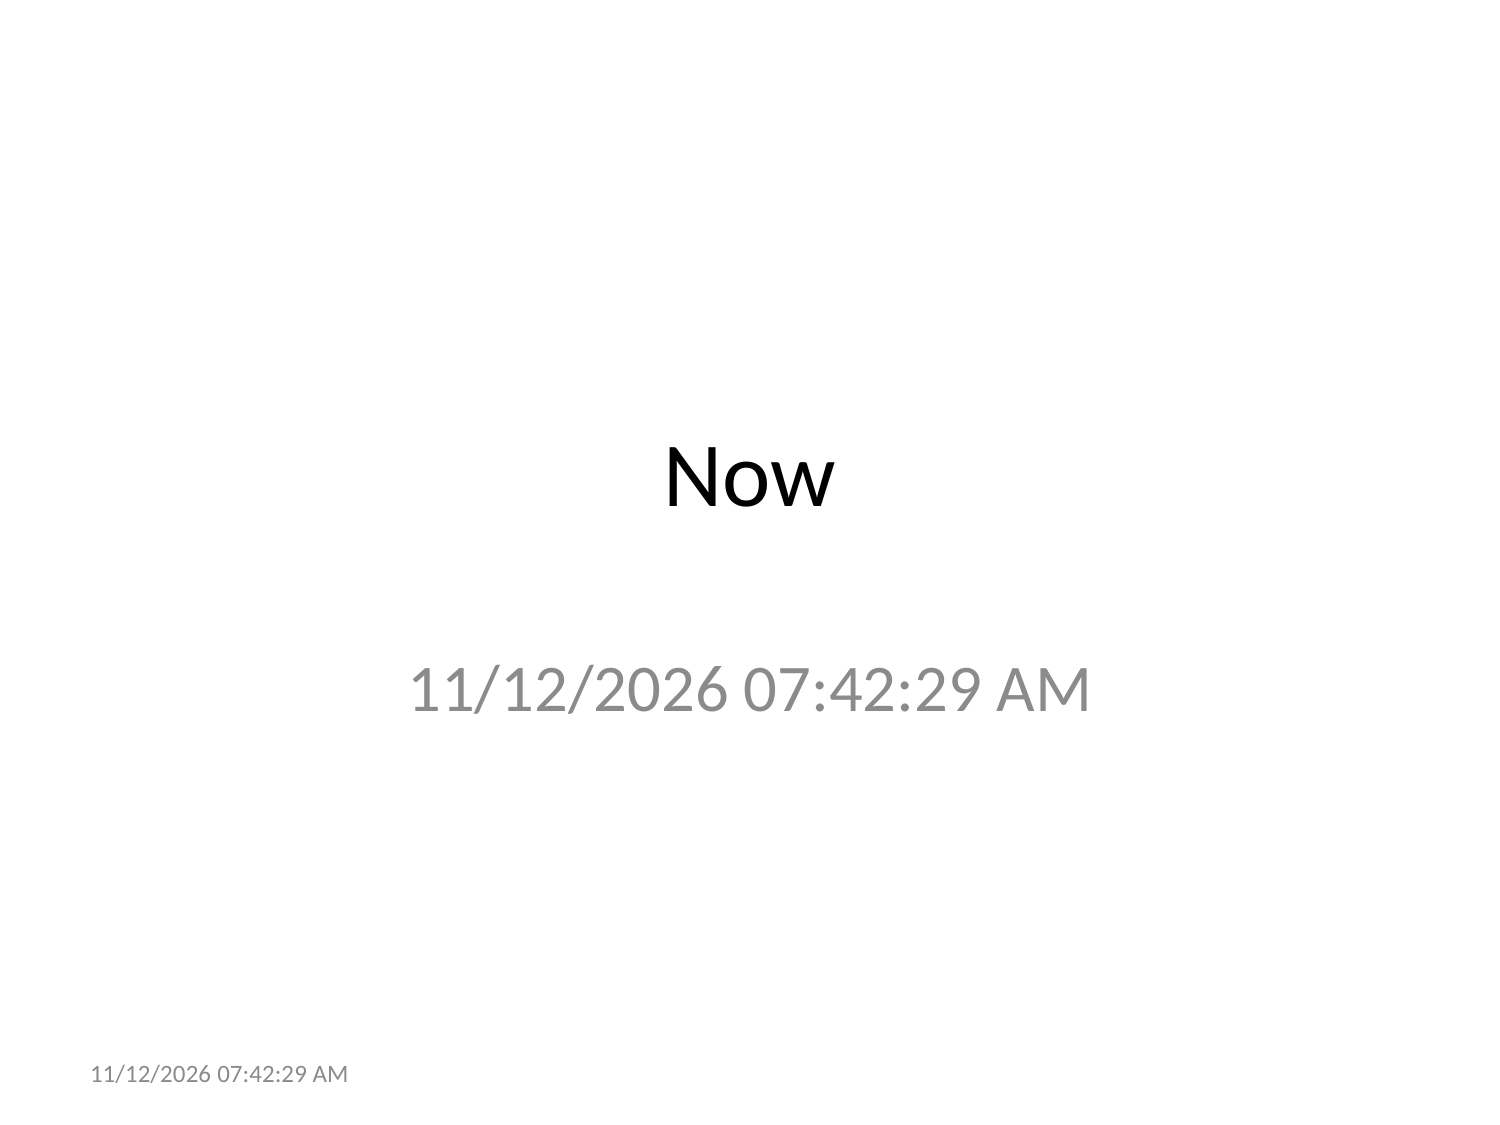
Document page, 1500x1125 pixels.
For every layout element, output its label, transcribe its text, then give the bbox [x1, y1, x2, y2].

title Now [112, 349, 1388, 591]
subtitle 2011-12-19 10:20:04 AM [225, 637, 1275, 925]
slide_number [75, 1042, 425, 1103]
